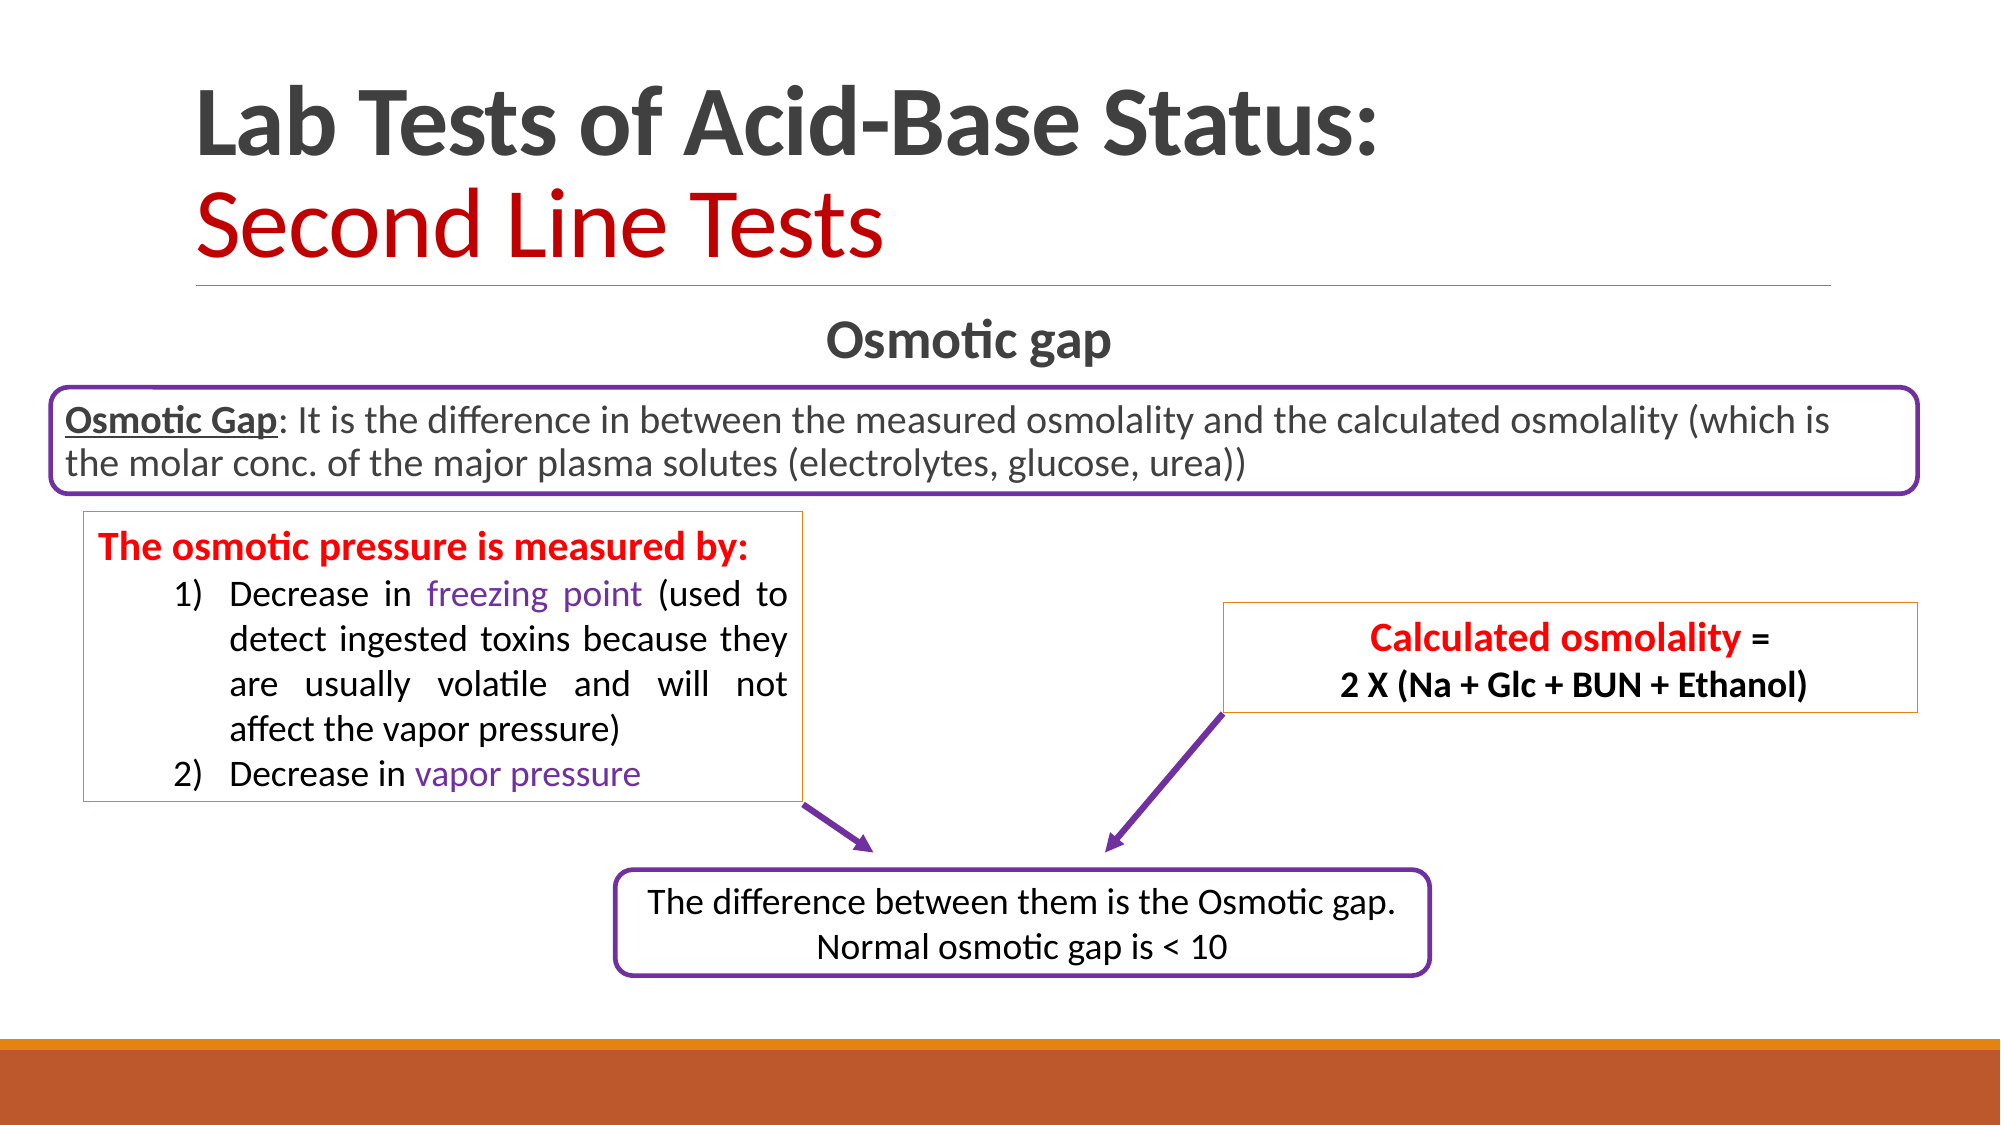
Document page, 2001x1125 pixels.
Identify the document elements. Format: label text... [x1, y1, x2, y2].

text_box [802, 803, 874, 854]
list Osmotic gap Osmotic Gap: It is the difference in between the measured osmolality and the calculated osmolality (which is the molar conc. of the major plasma solutes (electrolytes, glucose, urea)) [50, 302, 1874, 397]
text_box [614, 869, 1431, 977]
text_box The osmotic pressure is measured by: Decrease in freezing point (used to detect ingested toxins because they are usually volatile and will not affect the vapor pressure) Decrease in vapor pressure [83, 511, 803, 802]
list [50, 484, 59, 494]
text_box Calculated osmolality = 2 X (Na + Glc + BUN + Ethanol) [1223, 602, 1918, 713]
title Lab Tests of Acid-Base Status: Second Line Tests [180, 47, 1830, 285]
text_box [49, 385, 1919, 496]
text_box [1104, 712, 1224, 853]
